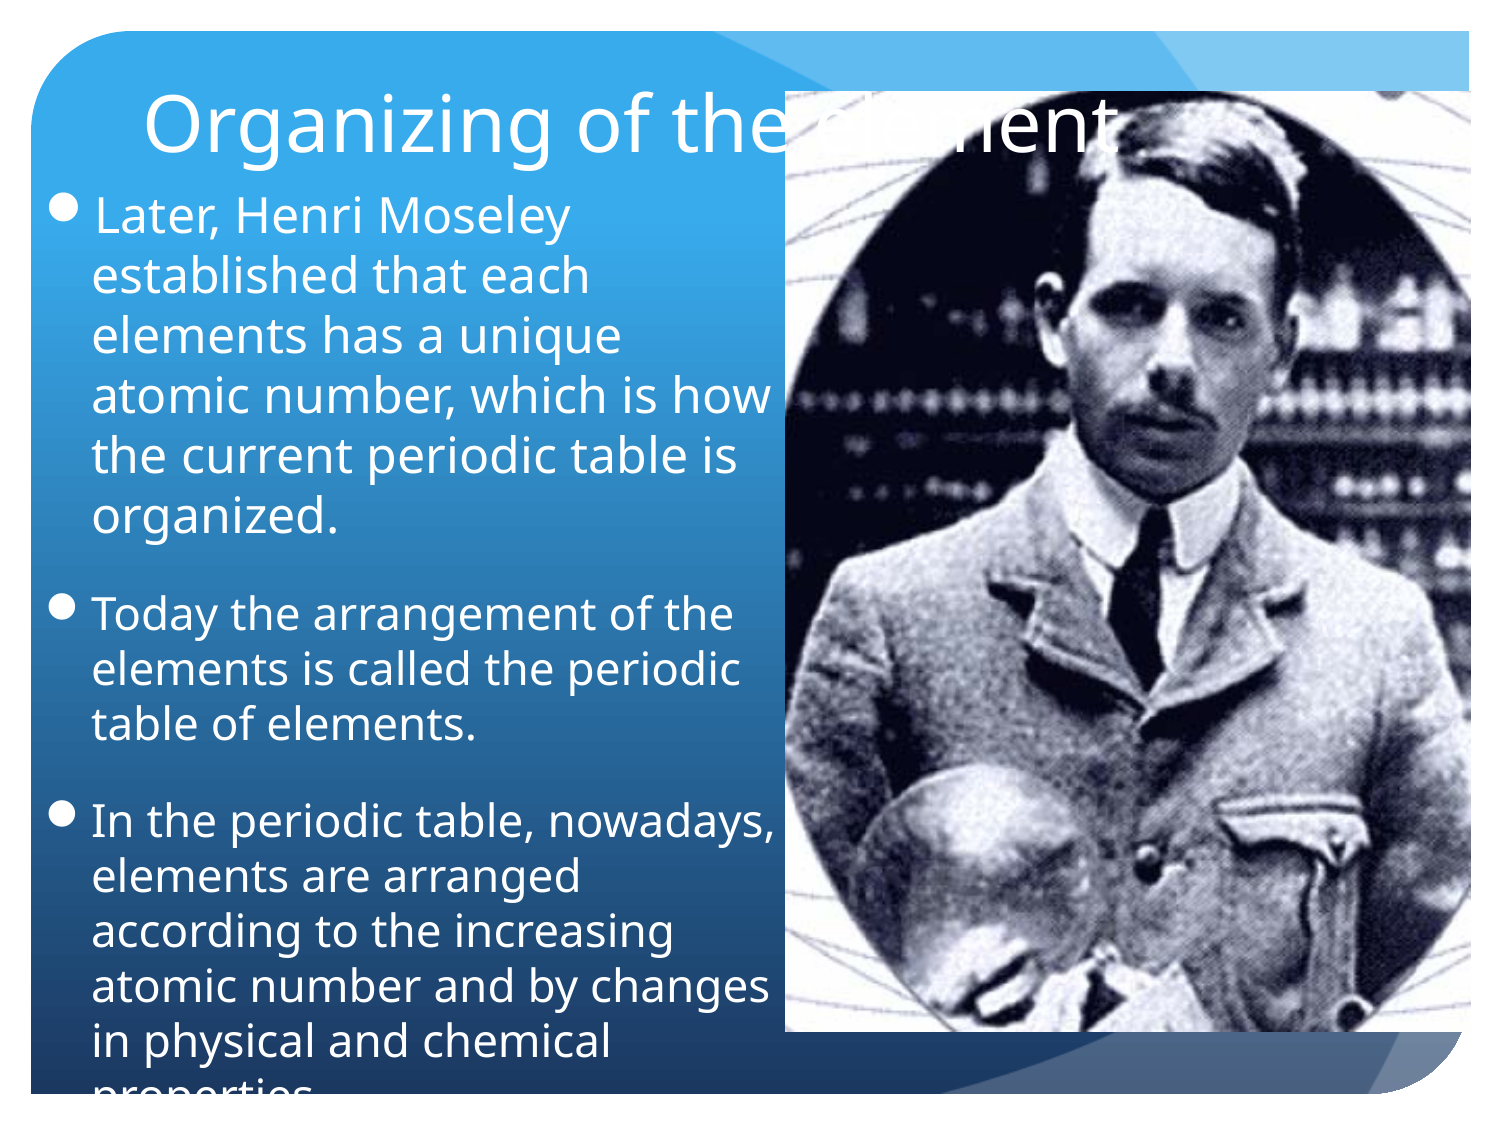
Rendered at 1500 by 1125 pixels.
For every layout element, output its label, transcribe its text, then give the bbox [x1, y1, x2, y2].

list Later, Henri Moseley established that each elements has a unique atomic number, which is how the current periodic table is organized. Today the arrangement of the elements is called the periodic table of elements. In the periodic table, nowadays, elements are arranged according to the increasing atomic number and by changes in physical and chemical properties. [29, 175, 807, 1083]
picture [24, 30, 1473, 1094]
title Organizing of the element [127, 62, 1372, 175]
